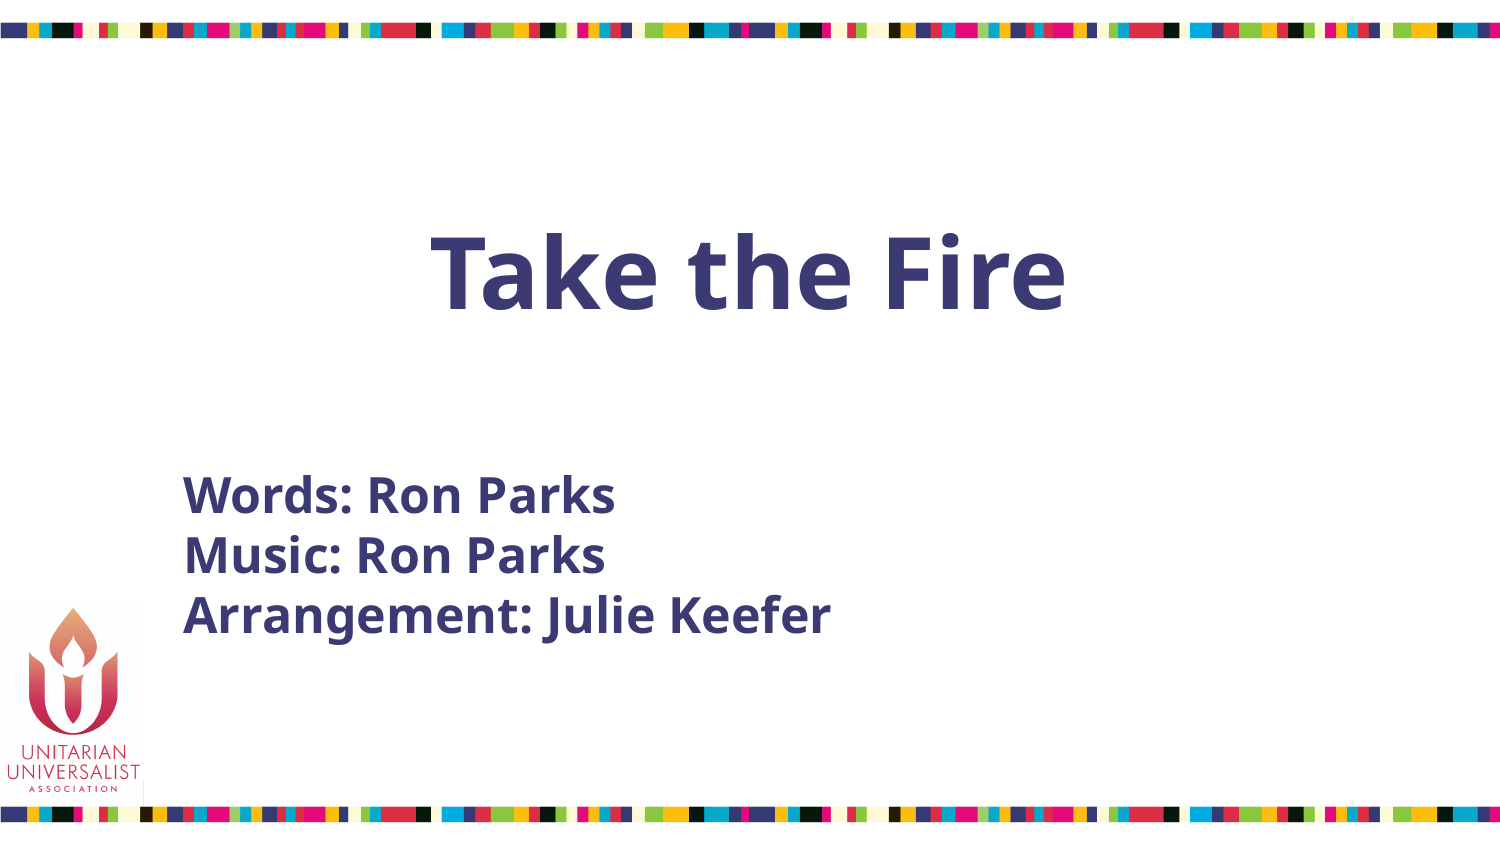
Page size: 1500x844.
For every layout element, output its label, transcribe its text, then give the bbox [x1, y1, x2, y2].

picture [0, 600, 1500, 824]
text_box Words: Ron Parks Music: Ron Parks Arrangement: Julie Keefer [168, 448, 1495, 659]
picture [0, 22, 1500, 40]
text_box Take the Fire [74, 75, 1425, 345]
